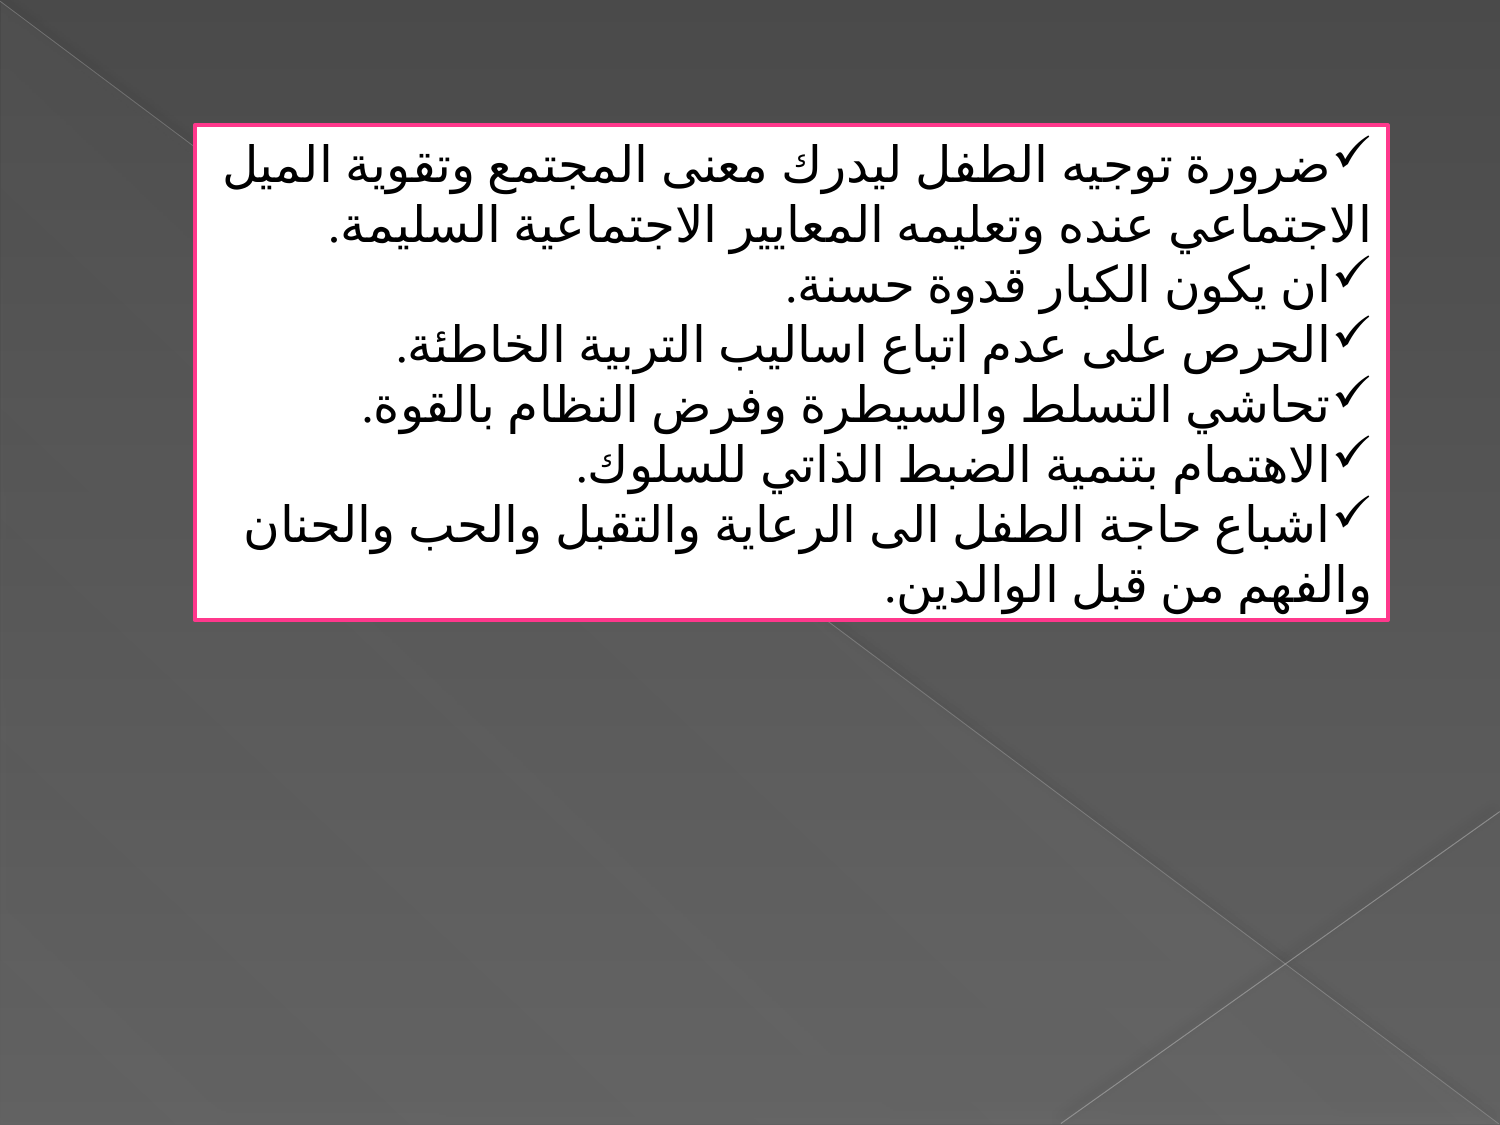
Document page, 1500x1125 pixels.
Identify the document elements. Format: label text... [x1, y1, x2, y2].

text_box ضرورة توجيه الطفل ليدرك معنى المجتمع وتقوية الميل الاجتماعي عنده وتعليمه المعايير الاجتماعية السليمة. ان يكون الكبار قدوة حسنة. الحرص على عدم اتباع اساليب التربية الخاطئة. تحاشي التسلط والسيطرة وفرض النظام بالقوة. الاهتمام بتنمية الضبط الذاتي للسلوك. اشباع حاجة الطفل الى الرعاية والتقبل والحب والحنان والفهم من قبل الوالدين. [193, 123, 1390, 622]
